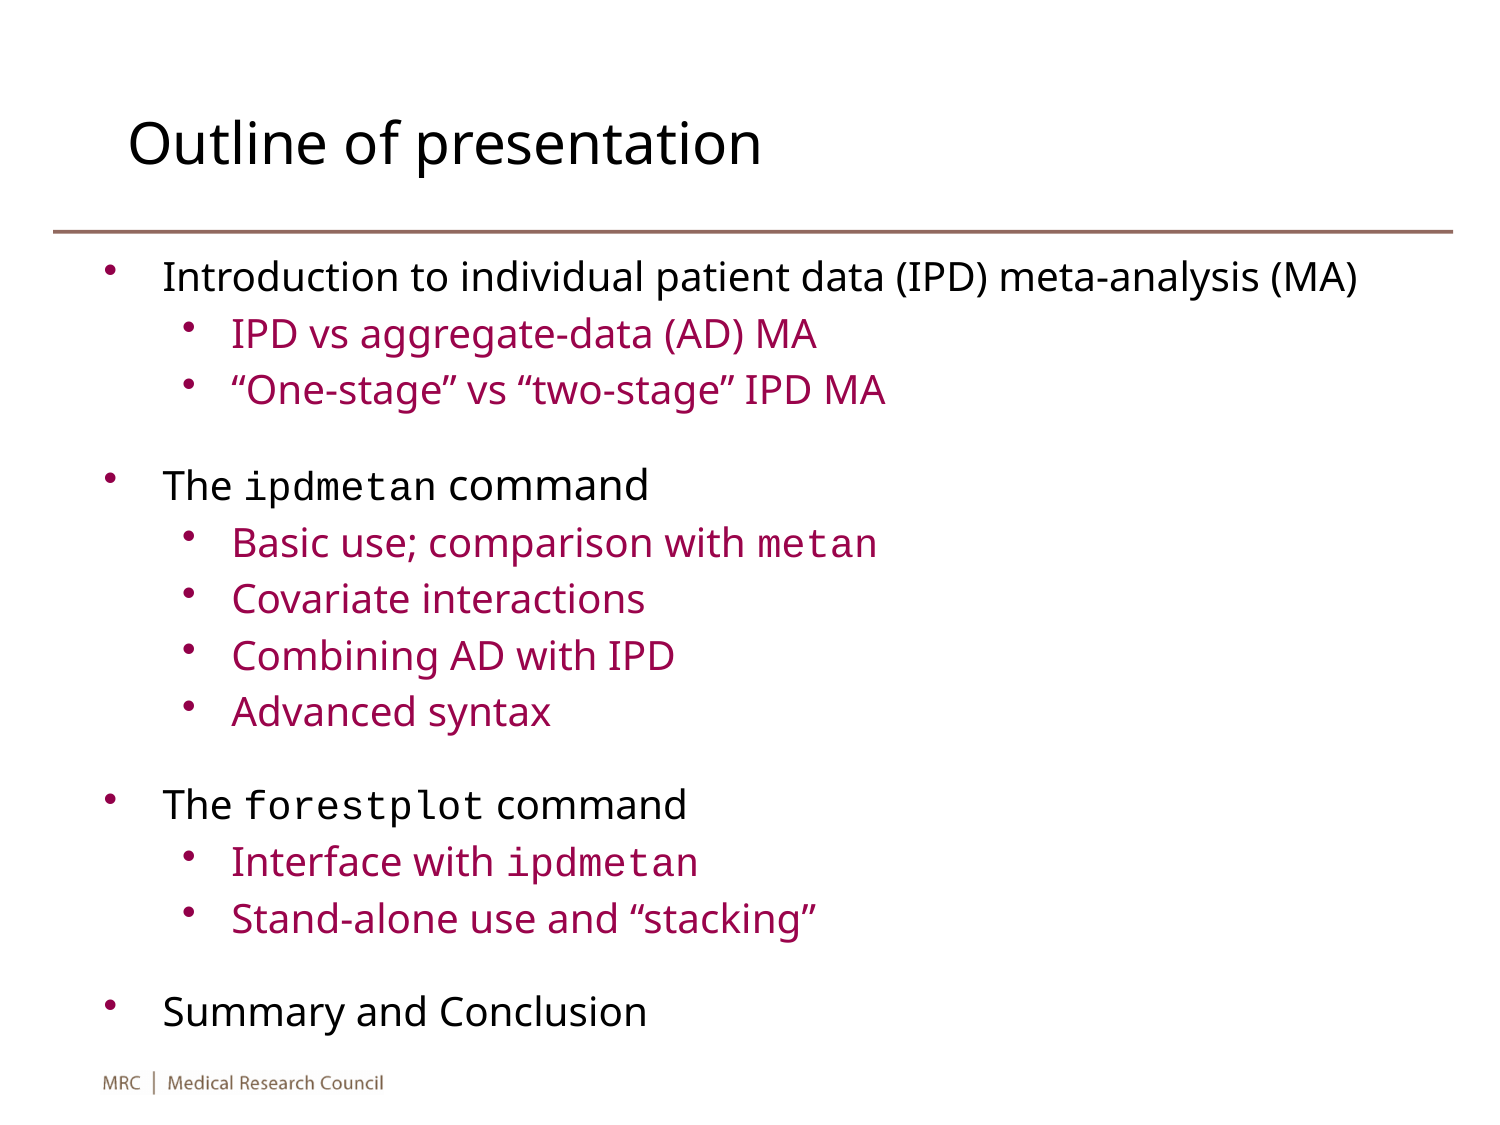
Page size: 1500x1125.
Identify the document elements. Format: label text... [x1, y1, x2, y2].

title Outline of presentation [112, 75, 1397, 208]
picture [100, 1070, 384, 1095]
list Introduction to individual patient data (IPD) meta-analysis (MA) IPD vs aggregate-data (AD) MA “One-stage” vs “two-stage” IPD MA The ipdmetan command Basic use; comparison with metan Covariate interactions Combining AD with IPD Advanced syntax The forestplot command Interface with ipdmetan Stand-alone use and “stacking” Summary and Conclusion [88, 243, 1459, 1047]
